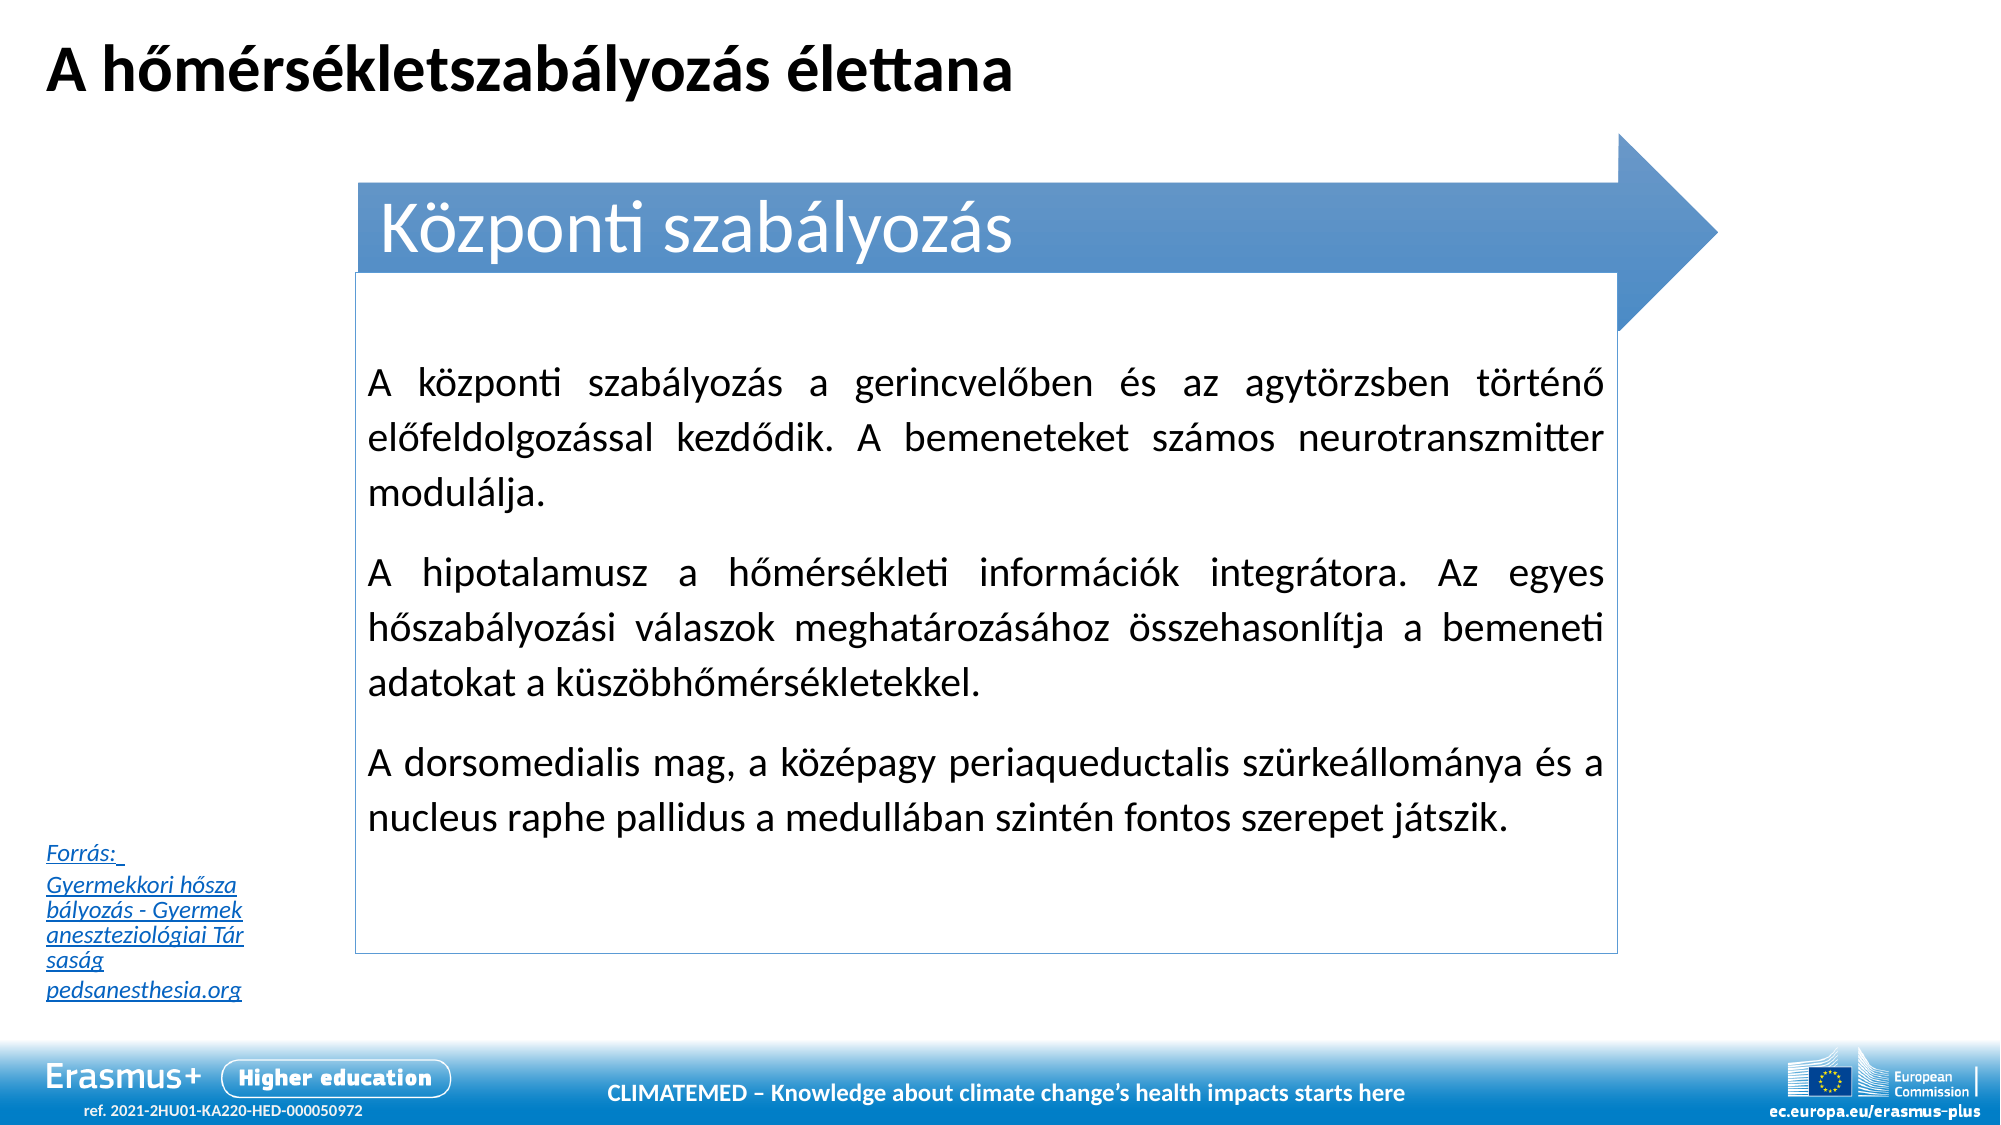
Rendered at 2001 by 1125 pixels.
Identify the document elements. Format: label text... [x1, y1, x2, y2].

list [356, 63, 1717, 964]
title A hőmérsékletszabályozás élettana [31, 25, 1984, 116]
text_box Forrás: Gyermekkori hőszabályozás - Gyermekaneszteziológiai Társaság pedsanesthesia.org [31, 816, 264, 936]
picture [0, 899, 2000, 1125]
